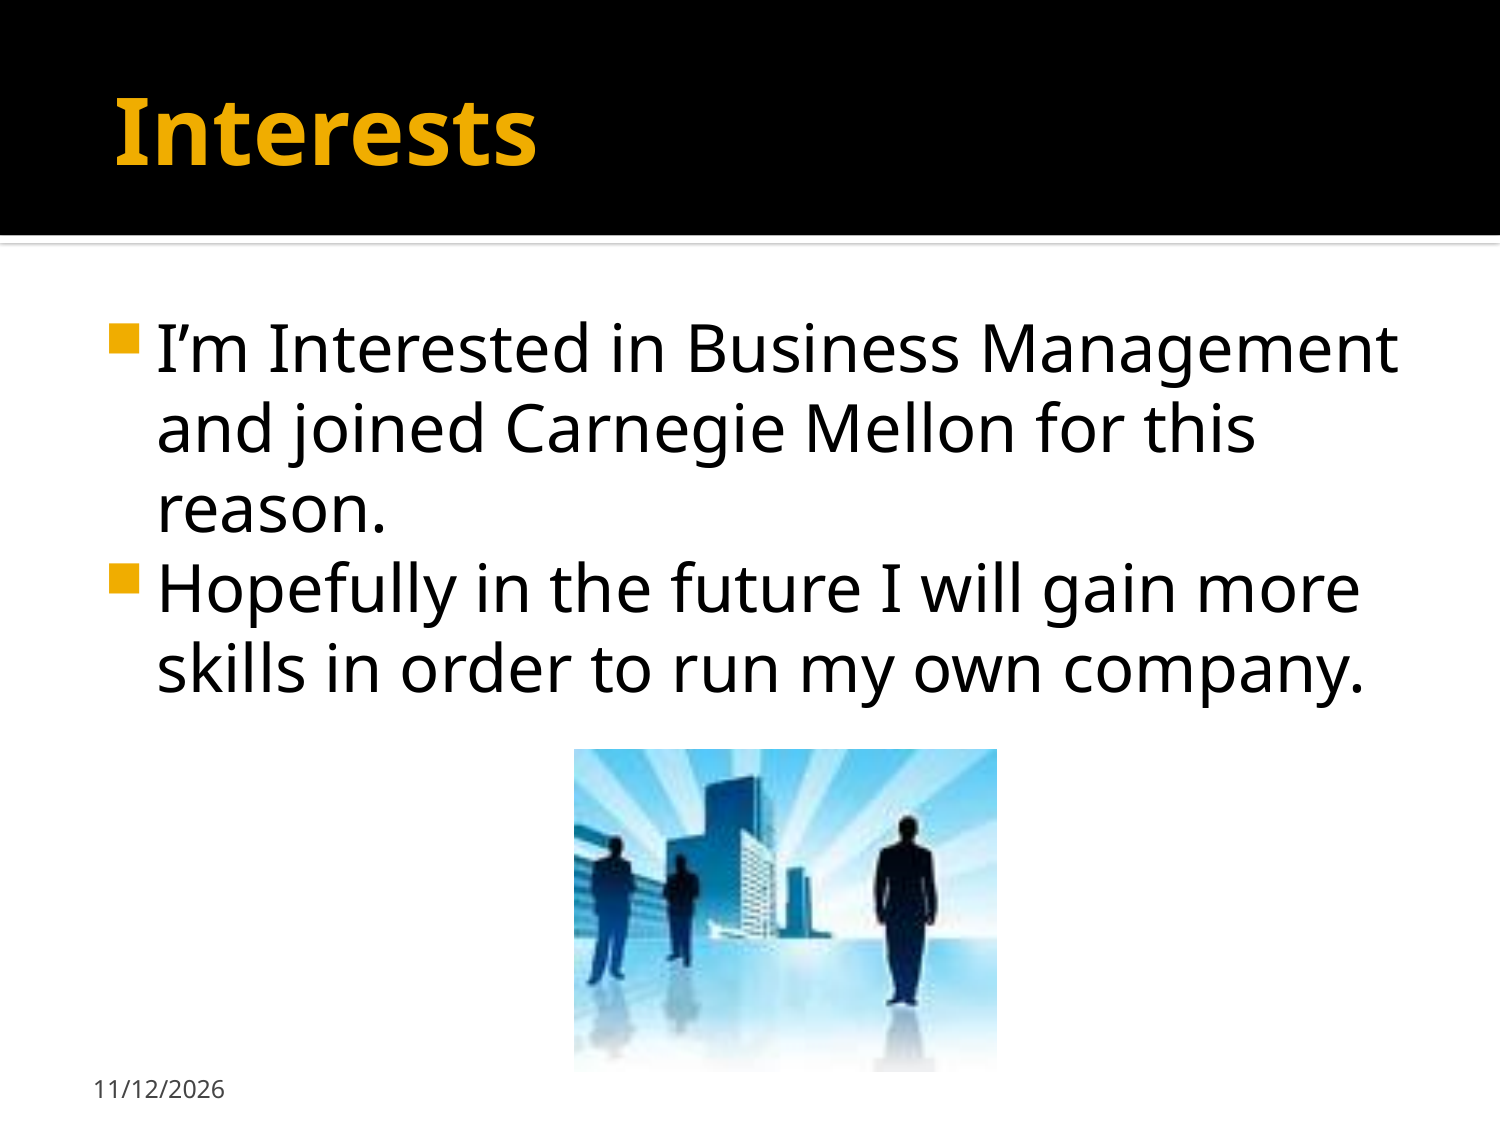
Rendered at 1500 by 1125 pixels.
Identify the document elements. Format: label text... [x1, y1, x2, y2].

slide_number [75, 1062, 425, 1108]
list I’m Interested in Business Management and joined Carnegie Mellon for this reason. Hopefully in the future I will gain more skills in order to run my own company. [75, 291, 1425, 1050]
picture [574, 749, 997, 1073]
title Interests [75, 25, 1425, 231]
